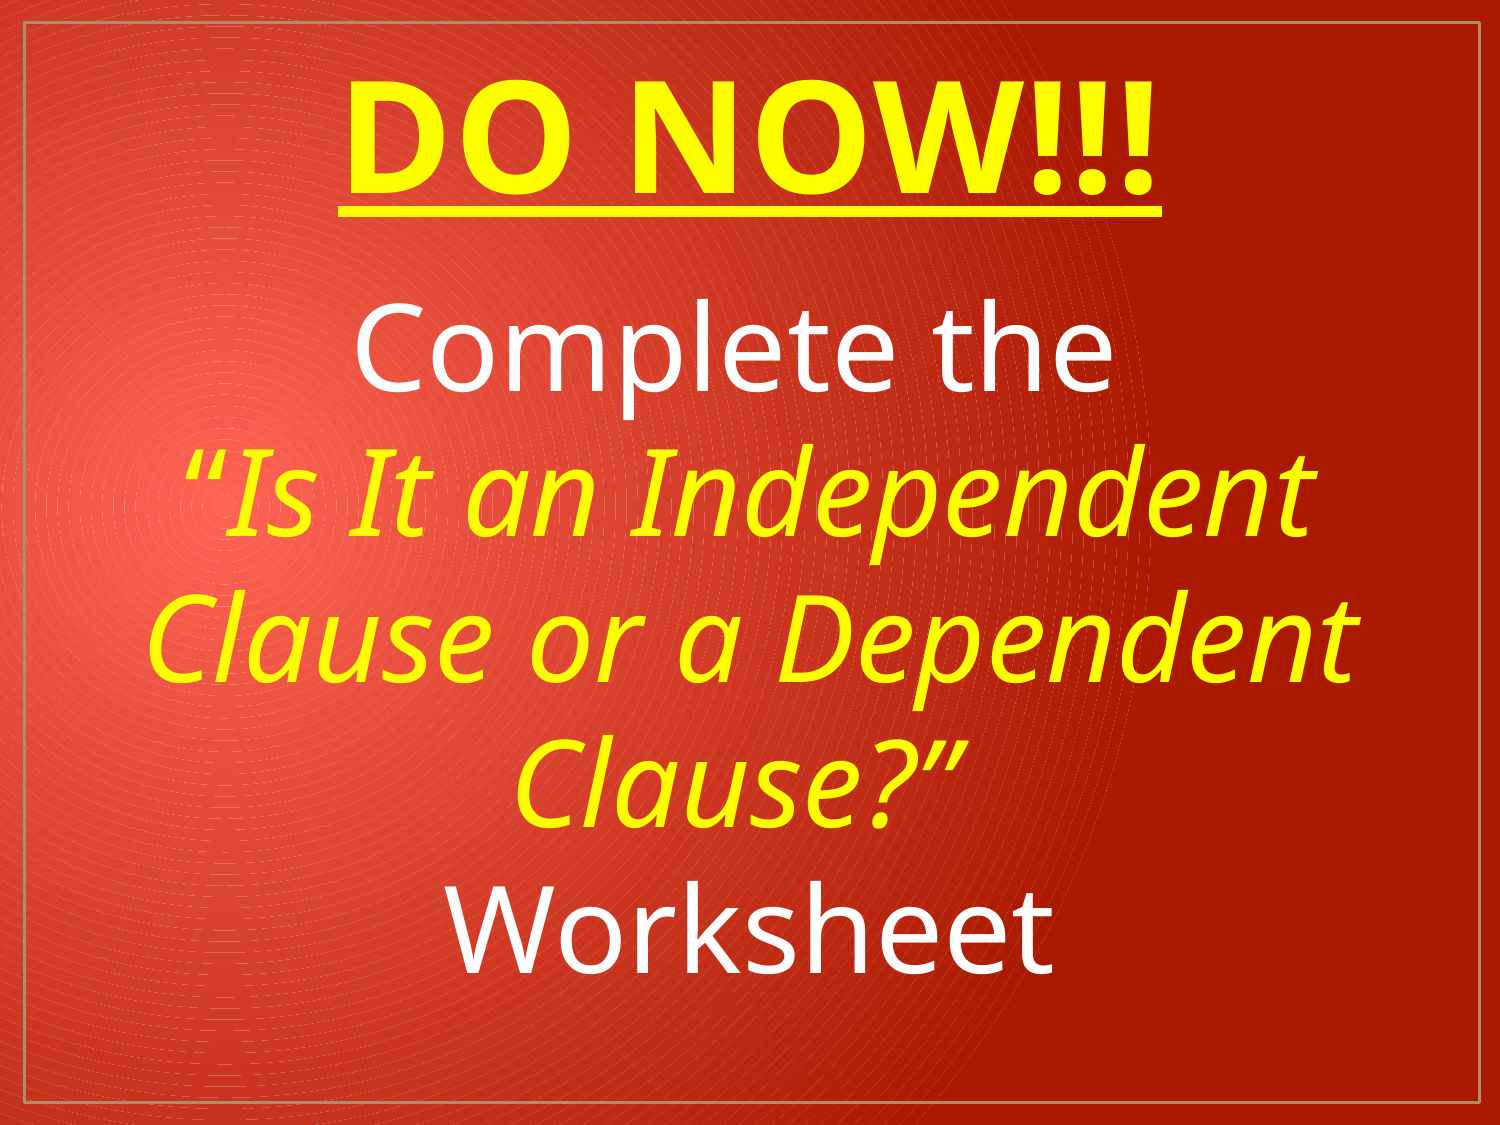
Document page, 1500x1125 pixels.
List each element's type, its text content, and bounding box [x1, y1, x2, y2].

list Complete the “Is It an Independent Clause or a Dependent Clause?” Worksheet [75, 262, 1425, 1005]
title DO NOW!!! [75, 45, 1425, 233]
